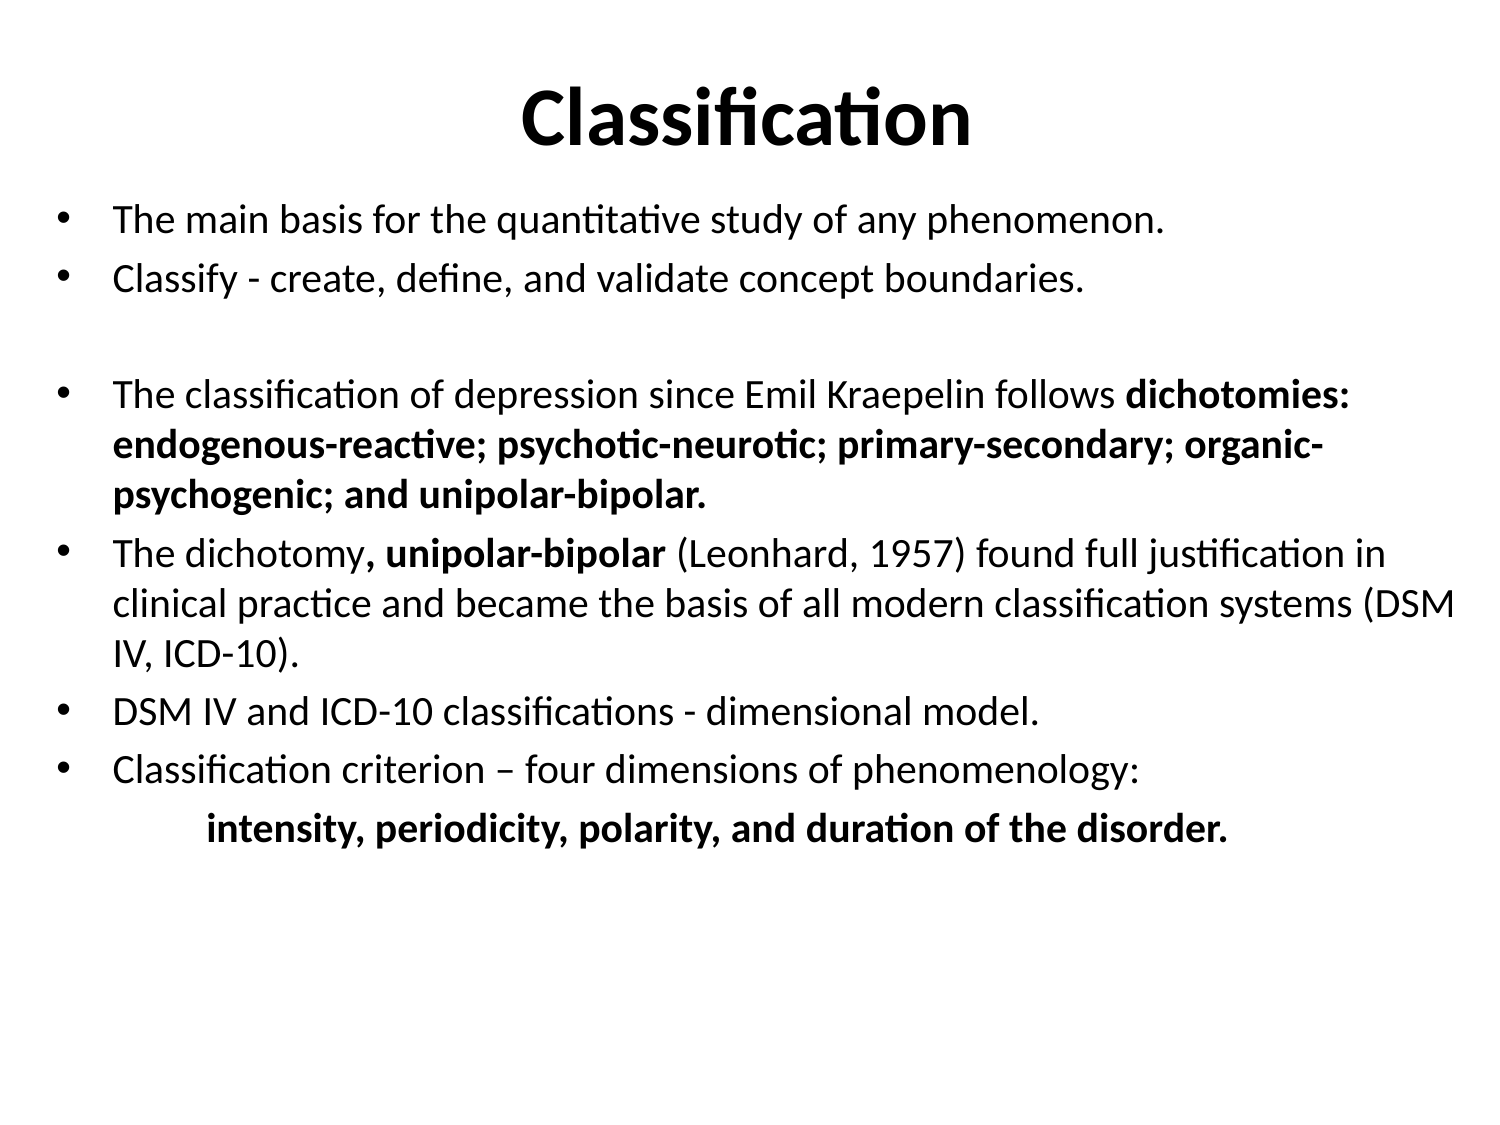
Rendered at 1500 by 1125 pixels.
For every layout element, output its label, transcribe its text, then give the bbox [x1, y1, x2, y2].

title Classification [49, 50, 1446, 175]
list The main basis for the quantitative study of any phenomenon. Classify - create, define, and validate concept boundaries. The classification of depression since Emil Kraepelin follows dichotomies: endogenous-reactive; psychotic-neurotic; primary-secondary; organic-psychogenic; and unipolar-bipolar. The dichotomy, unipolar-bipolar (Leonhard, 1957) found full justification in clinical practice and became the basis of all modern classification systems (DSM IV, ICD-10). DSM IV and ICD-10 classifications - dimensional model. Classification criterion – four dimensions of phenomenology: intensity, periodicity, polarity, and duration of the disorder. [40, 184, 1488, 1001]
